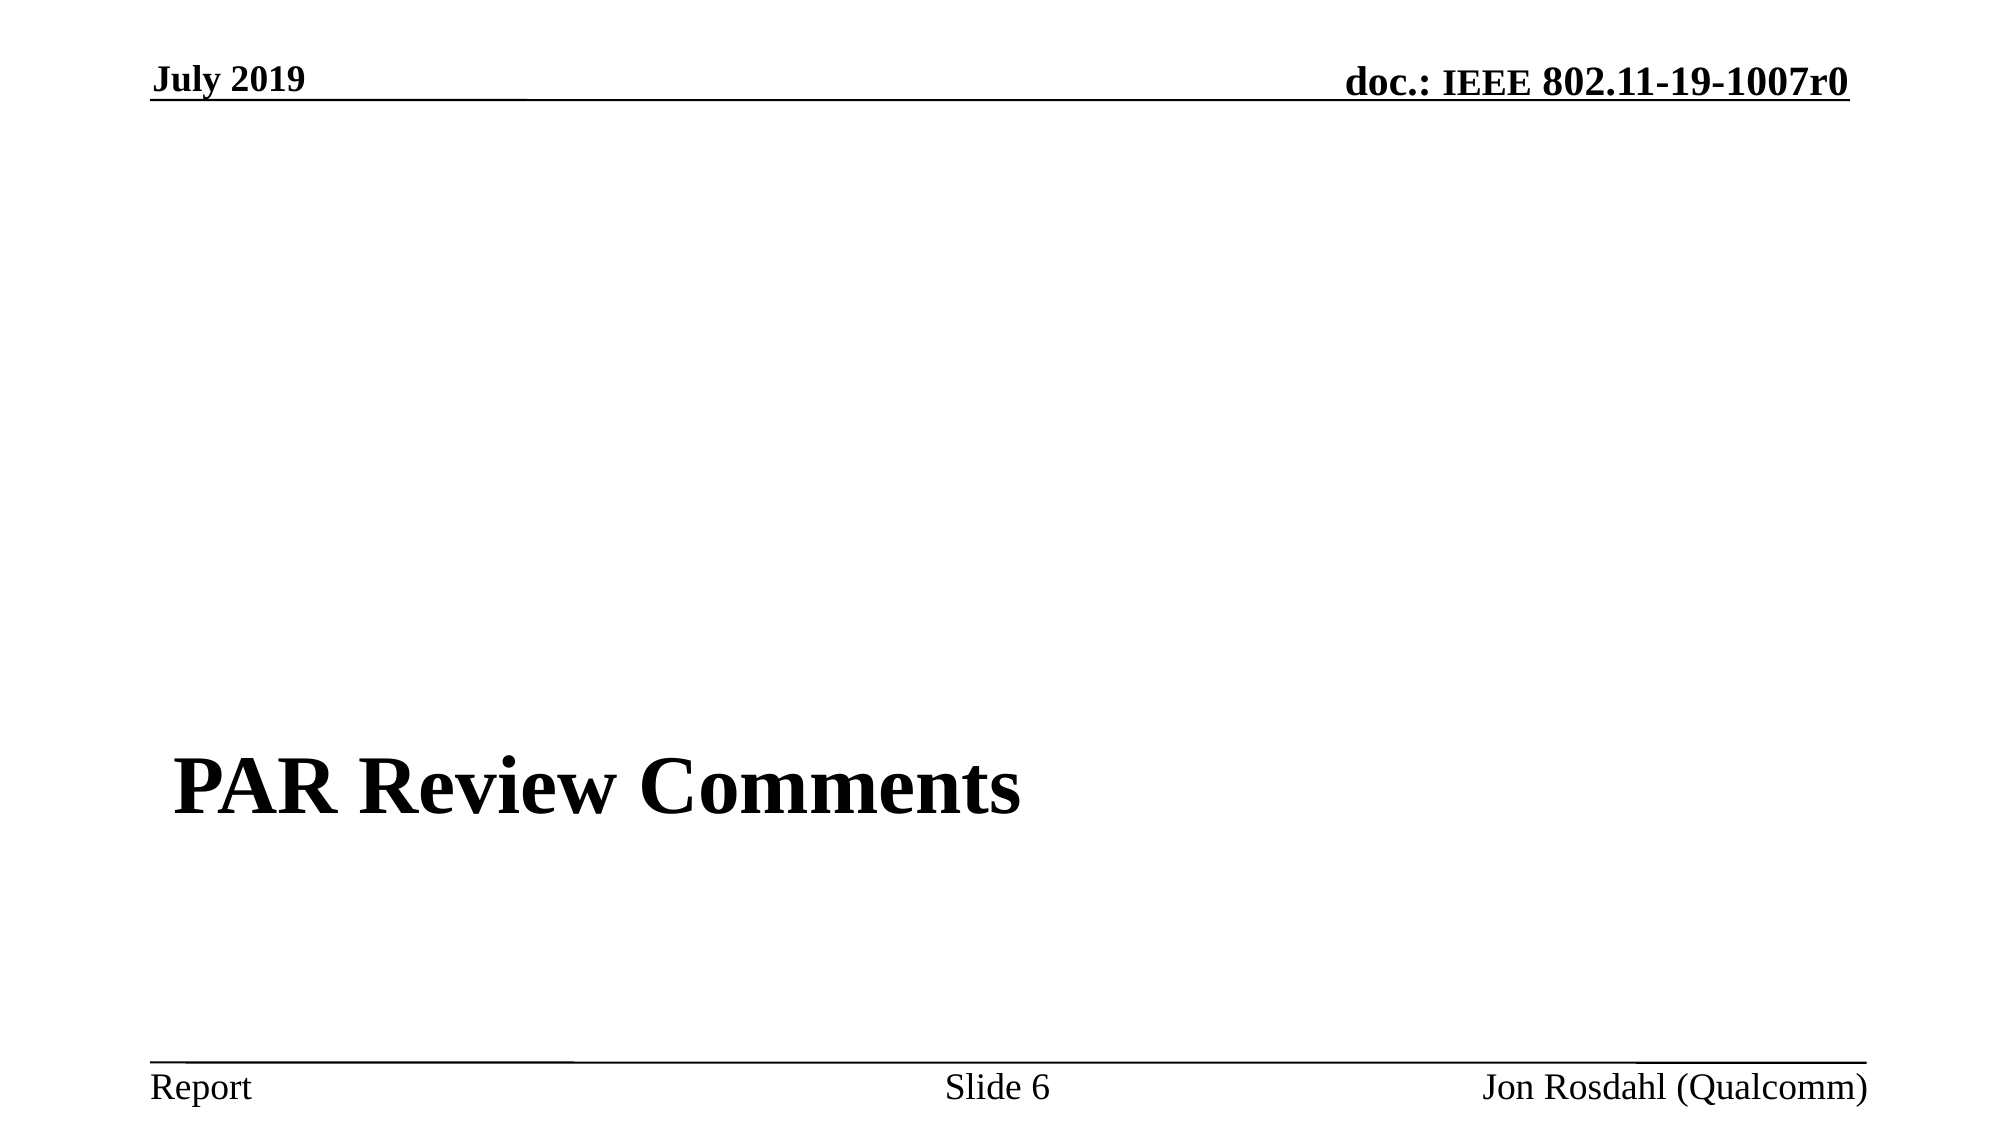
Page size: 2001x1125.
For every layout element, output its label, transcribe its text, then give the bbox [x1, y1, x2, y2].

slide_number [152, 49, 434, 100]
title Par Review Comments [157, 722, 1859, 947]
slide_number Slide 6 [928, 1061, 1067, 1123]
footer Jon Rosdahl (Qualcomm) [1424, 1061, 1869, 1108]
